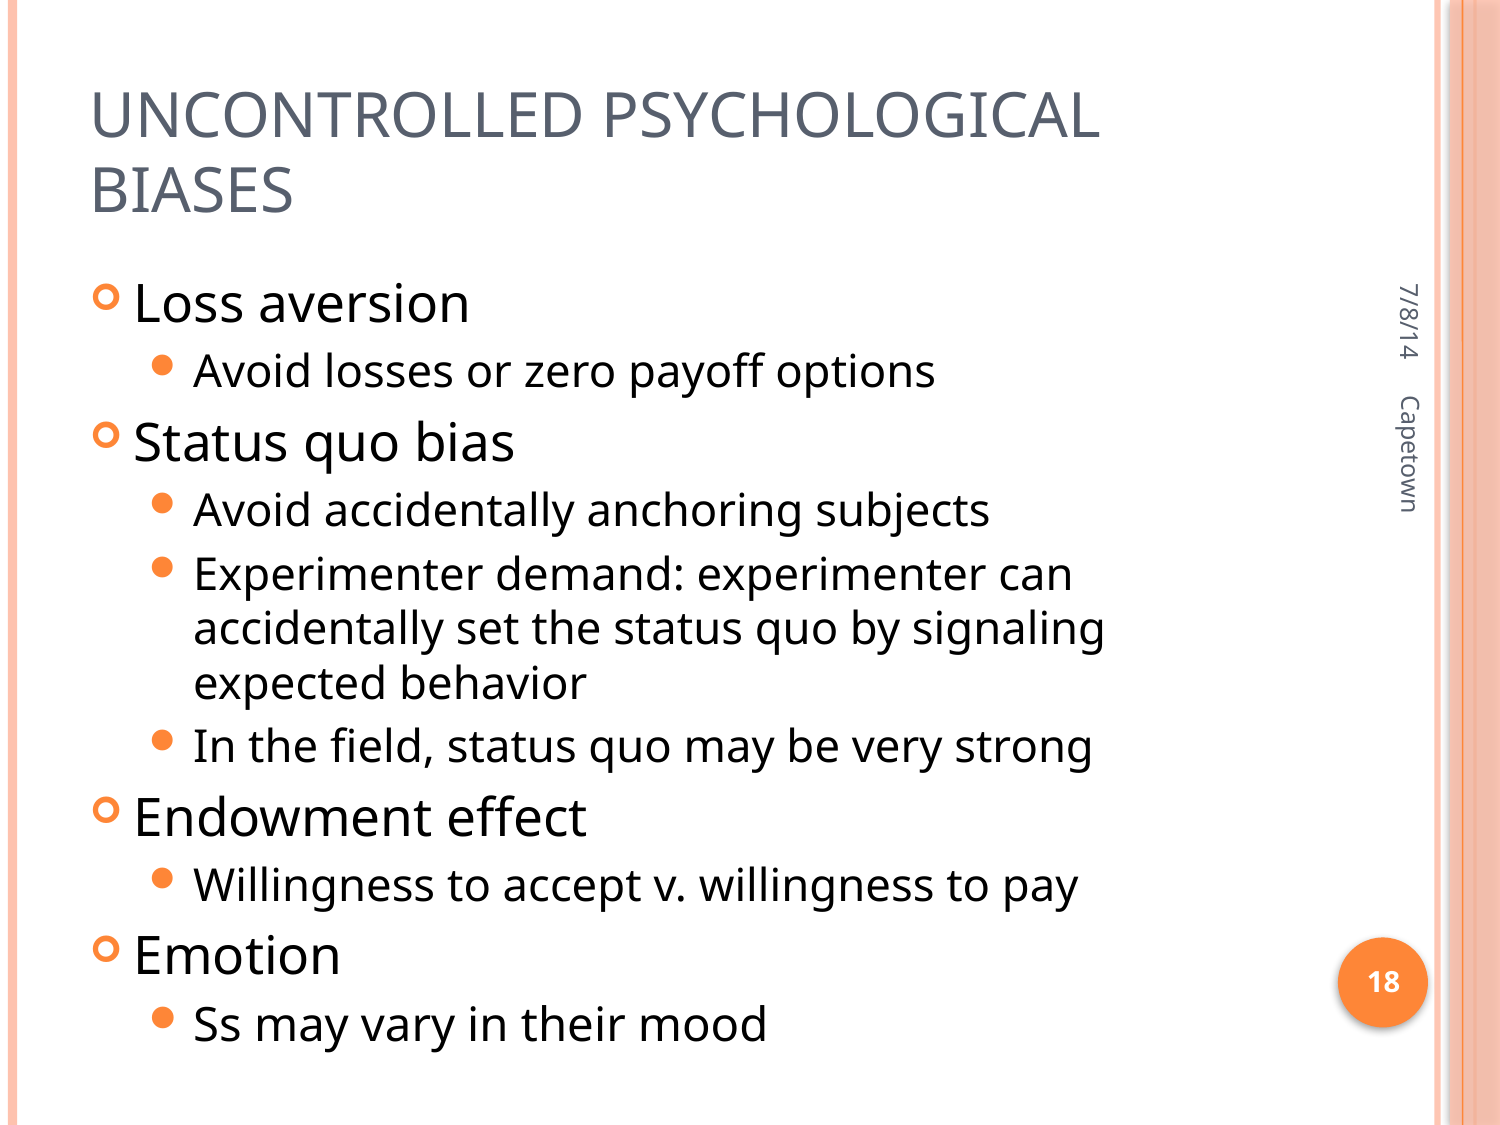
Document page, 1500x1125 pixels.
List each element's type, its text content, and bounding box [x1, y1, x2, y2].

slide_number 18 [1333, 940, 1434, 1027]
title Uncontrolled Psychological biases [75, 45, 1300, 233]
footer Capetown [1379, 380, 1440, 906]
list Loss aversion Avoid losses or zero payoff options Status quo bias Avoid accidentally anchoring subjects Experimenter demand: experimenter can accidentally set the status quo by signaling expected behavior In the field, status quo may be very strong Endowment effect Willingness to accept v. willingness to pay Emotion Ss may vary in their mood [75, 262, 1300, 1062]
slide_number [1378, 43, 1442, 374]
